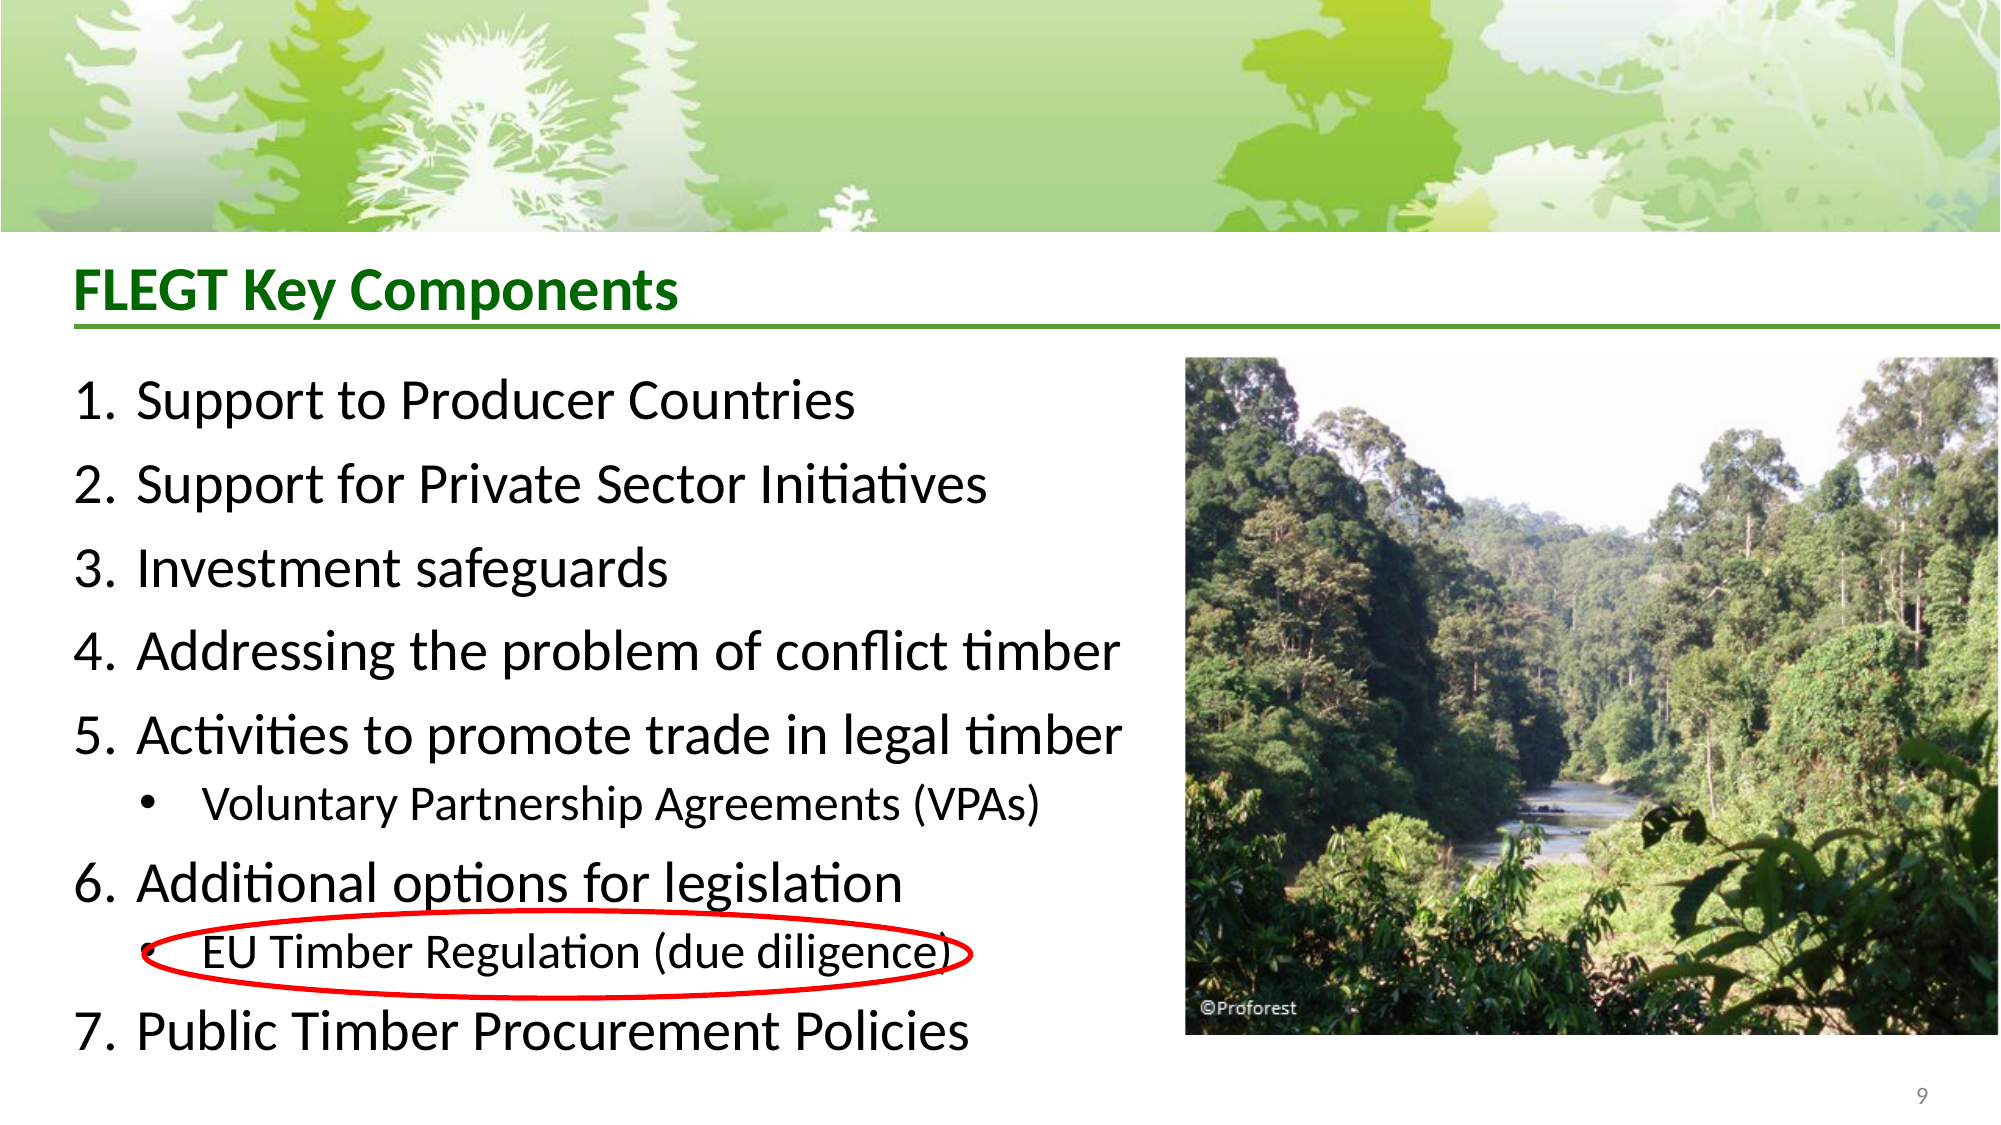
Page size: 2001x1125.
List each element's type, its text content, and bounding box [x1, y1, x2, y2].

list Support to Producer Countries Support for Private Sector Initiatives Investment safeguards Addressing the problem of conflict timber Activities to promote trade in legal timber Voluntary Partnership Agreements (VPAs) Additional options for legislation EU Timber Regulation (due diligence) Public Timber Procurement Policies [58, 362, 1409, 1105]
slide_number 9 [1493, 1065, 1944, 1125]
title FLEGT Key Components [58, 196, 1409, 362]
text_box [143, 910, 971, 999]
picture [0, 0, 2000, 232]
picture [1184, 356, 2000, 1036]
